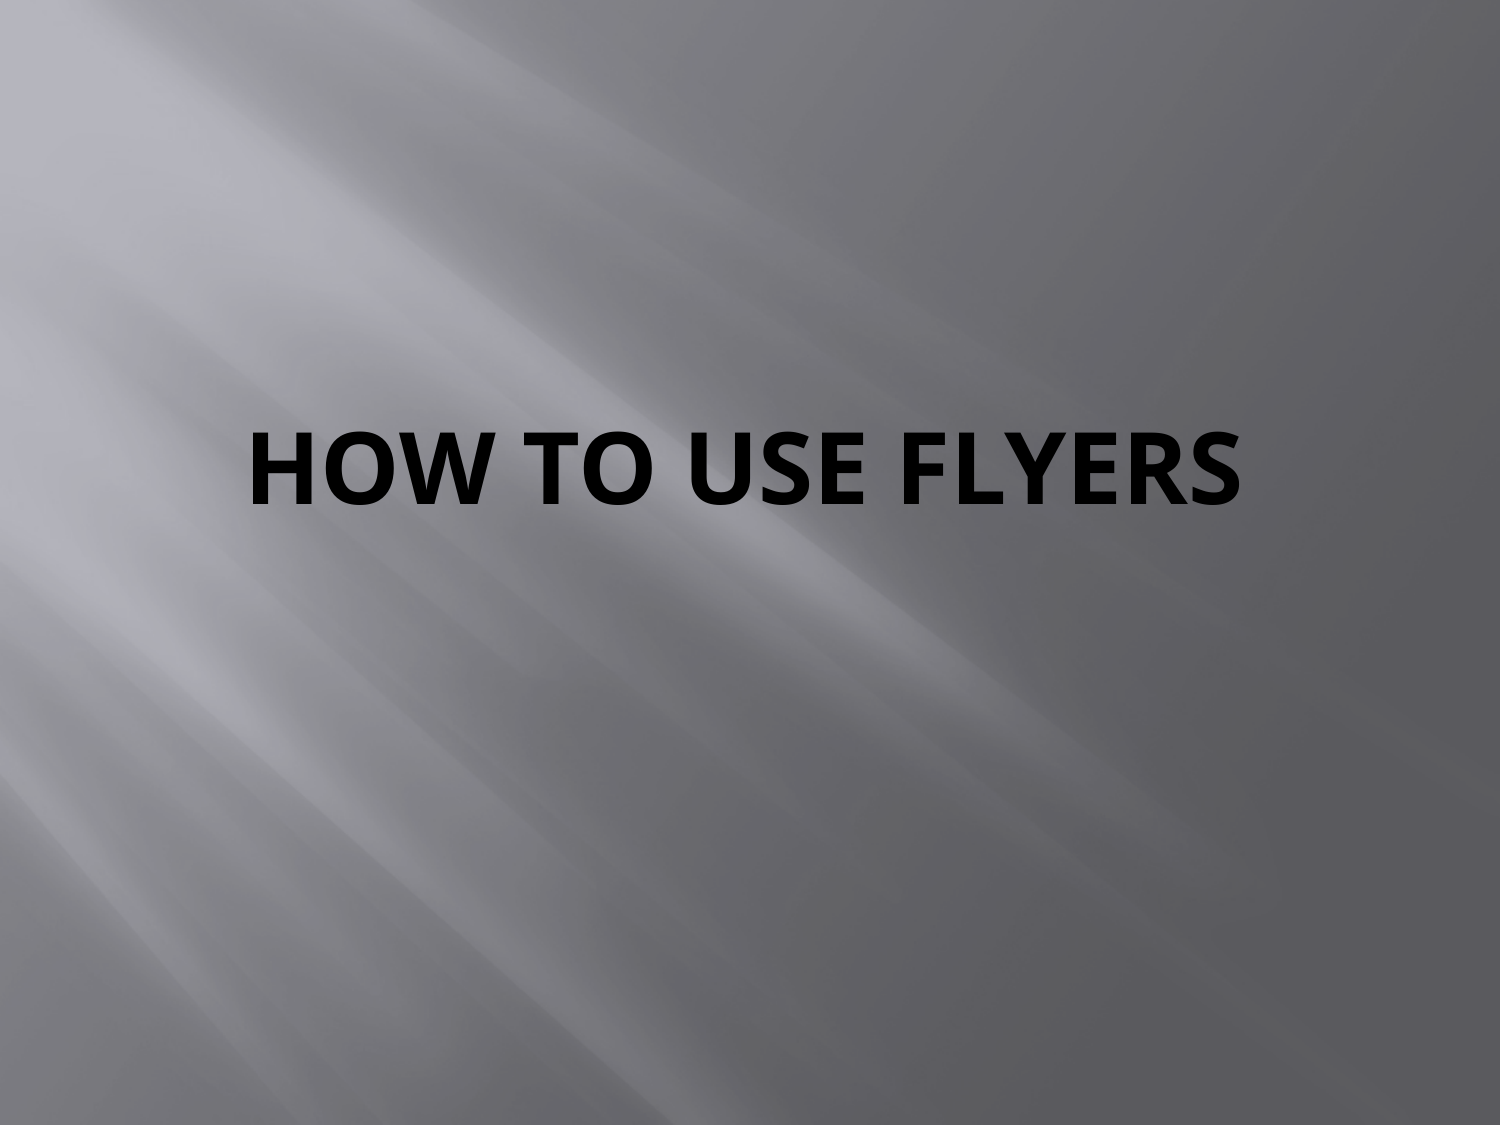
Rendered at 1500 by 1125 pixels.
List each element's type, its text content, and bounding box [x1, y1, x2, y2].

title How to use flyers [69, 224, 1420, 525]
